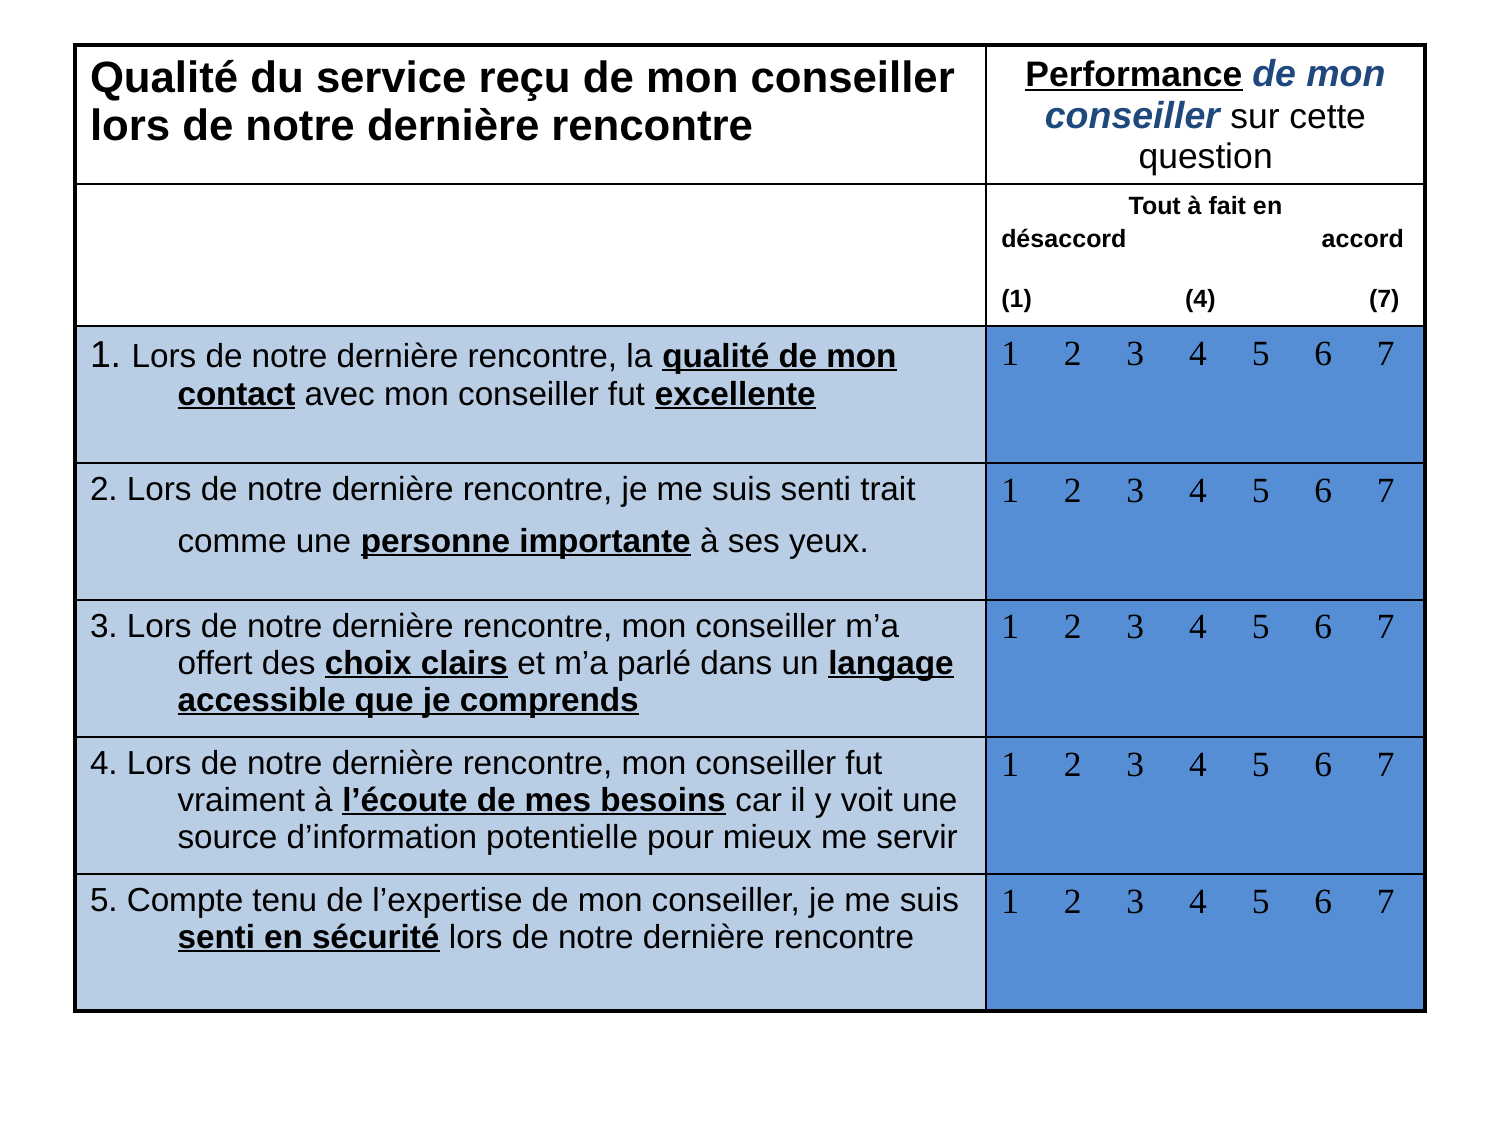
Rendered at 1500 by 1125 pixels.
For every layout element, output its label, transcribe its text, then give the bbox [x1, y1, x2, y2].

table_cell 3. Lors de notre dernière rencontre, mon conseiller m’a offert des choix clairs et m’a parlé dans un langage accessible que je comprends [77, 601, 985, 736]
table_cell 1 2 3 4 5 6 7 [987, 464, 1423, 599]
table_cell 1 2 3 4 5 6 7 [987, 738, 1423, 873]
table_cell 1 2 3 4 5 6 7 [987, 601, 1423, 736]
table_header Performance de mon conseiller sur cette question [987, 47, 1423, 183]
table_cell 5. Compte tenu de l’expertise de mon conseiller, je me suis senti en sécurité lors de notre dernière rencontre [77, 875, 985, 1009]
table_cell [77, 185, 985, 325]
table_cell 1 2 3 4 5 6 7 [987, 327, 1423, 462]
table_cell Tout à fait en désaccord accord (1) (4) (7) [987, 185, 1423, 325]
table_cell 4. Lors de notre dernière rencontre, mon conseiller fut vraiment à l’écoute de mes besoins car il y voit une source d’information potentielle pour mieux me servir [77, 738, 985, 873]
table_cell 1 2 3 4 5 6 7 [987, 875, 1423, 1009]
table_cell 2. Lors de notre dernière rencontre, je me suis senti trait comme une personne importante à ses yeux. [77, 464, 985, 599]
table_cell 1. Lors de notre dernière rencontre, la qualité de mon contact avec mon conseiller fut excellente [77, 327, 985, 462]
table_header Qualité du service reçu de mon conseiller lors de notre dernière rencontre [77, 47, 985, 183]
